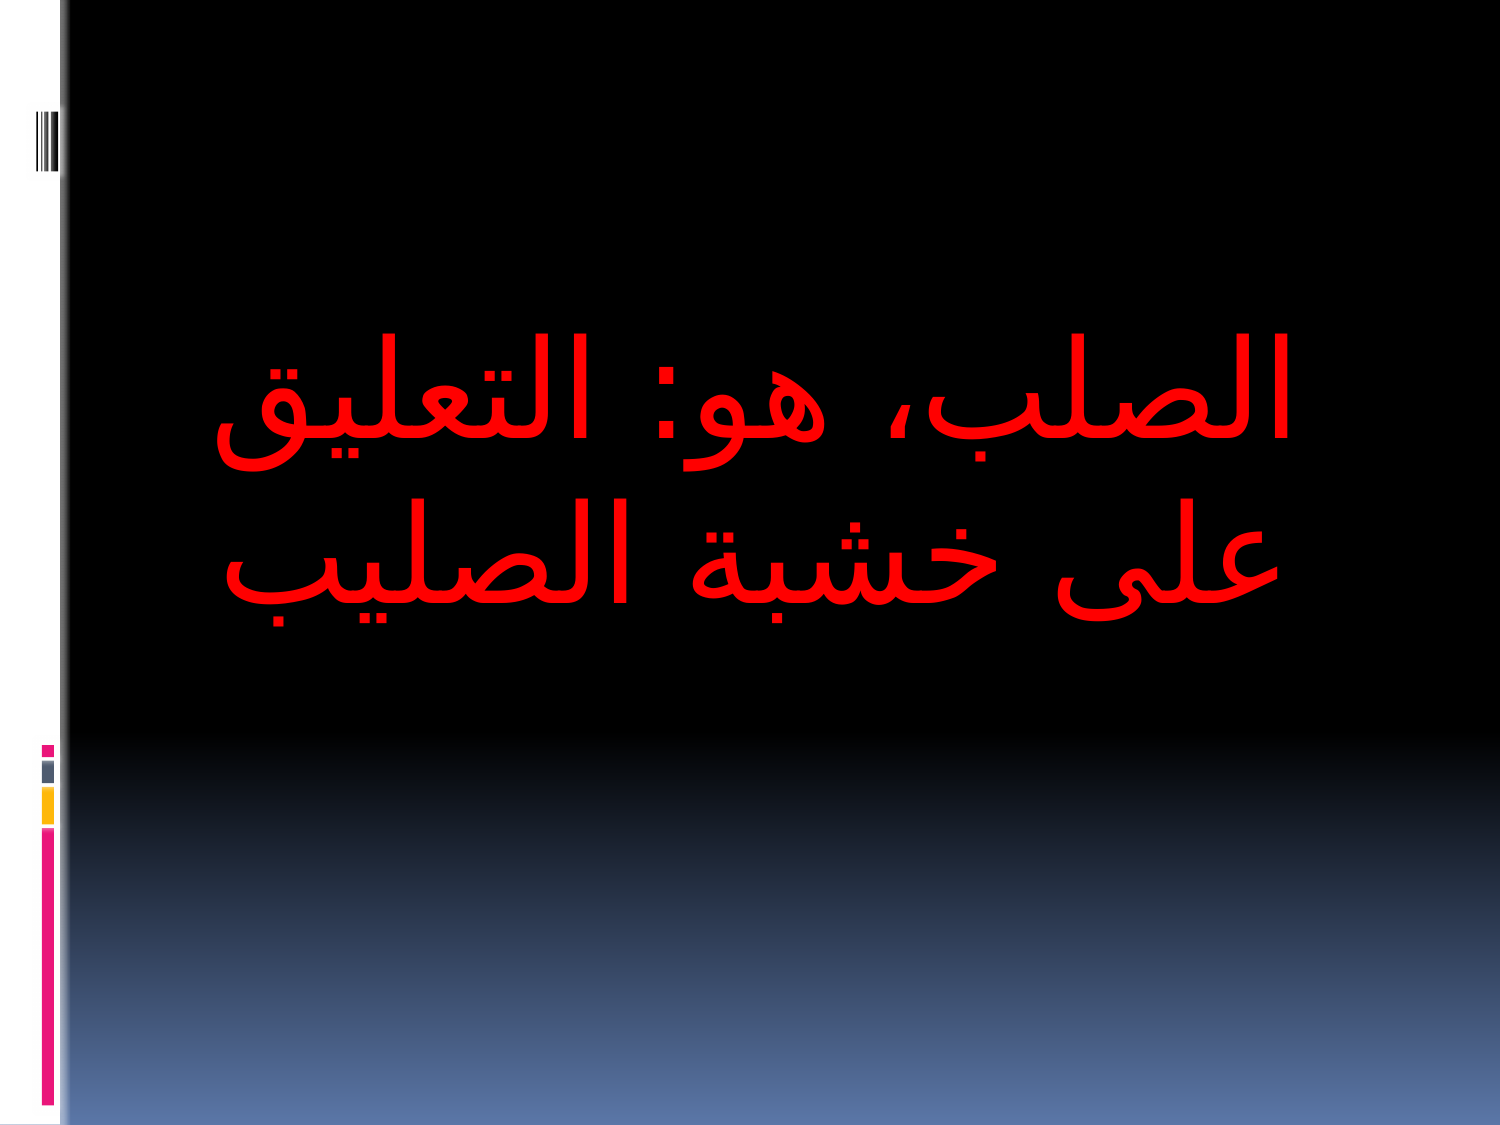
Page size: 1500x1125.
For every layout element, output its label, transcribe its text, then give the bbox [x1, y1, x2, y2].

list الصلب، هو: التعليق على خشبة الصليب [105, 128, 1437, 809]
